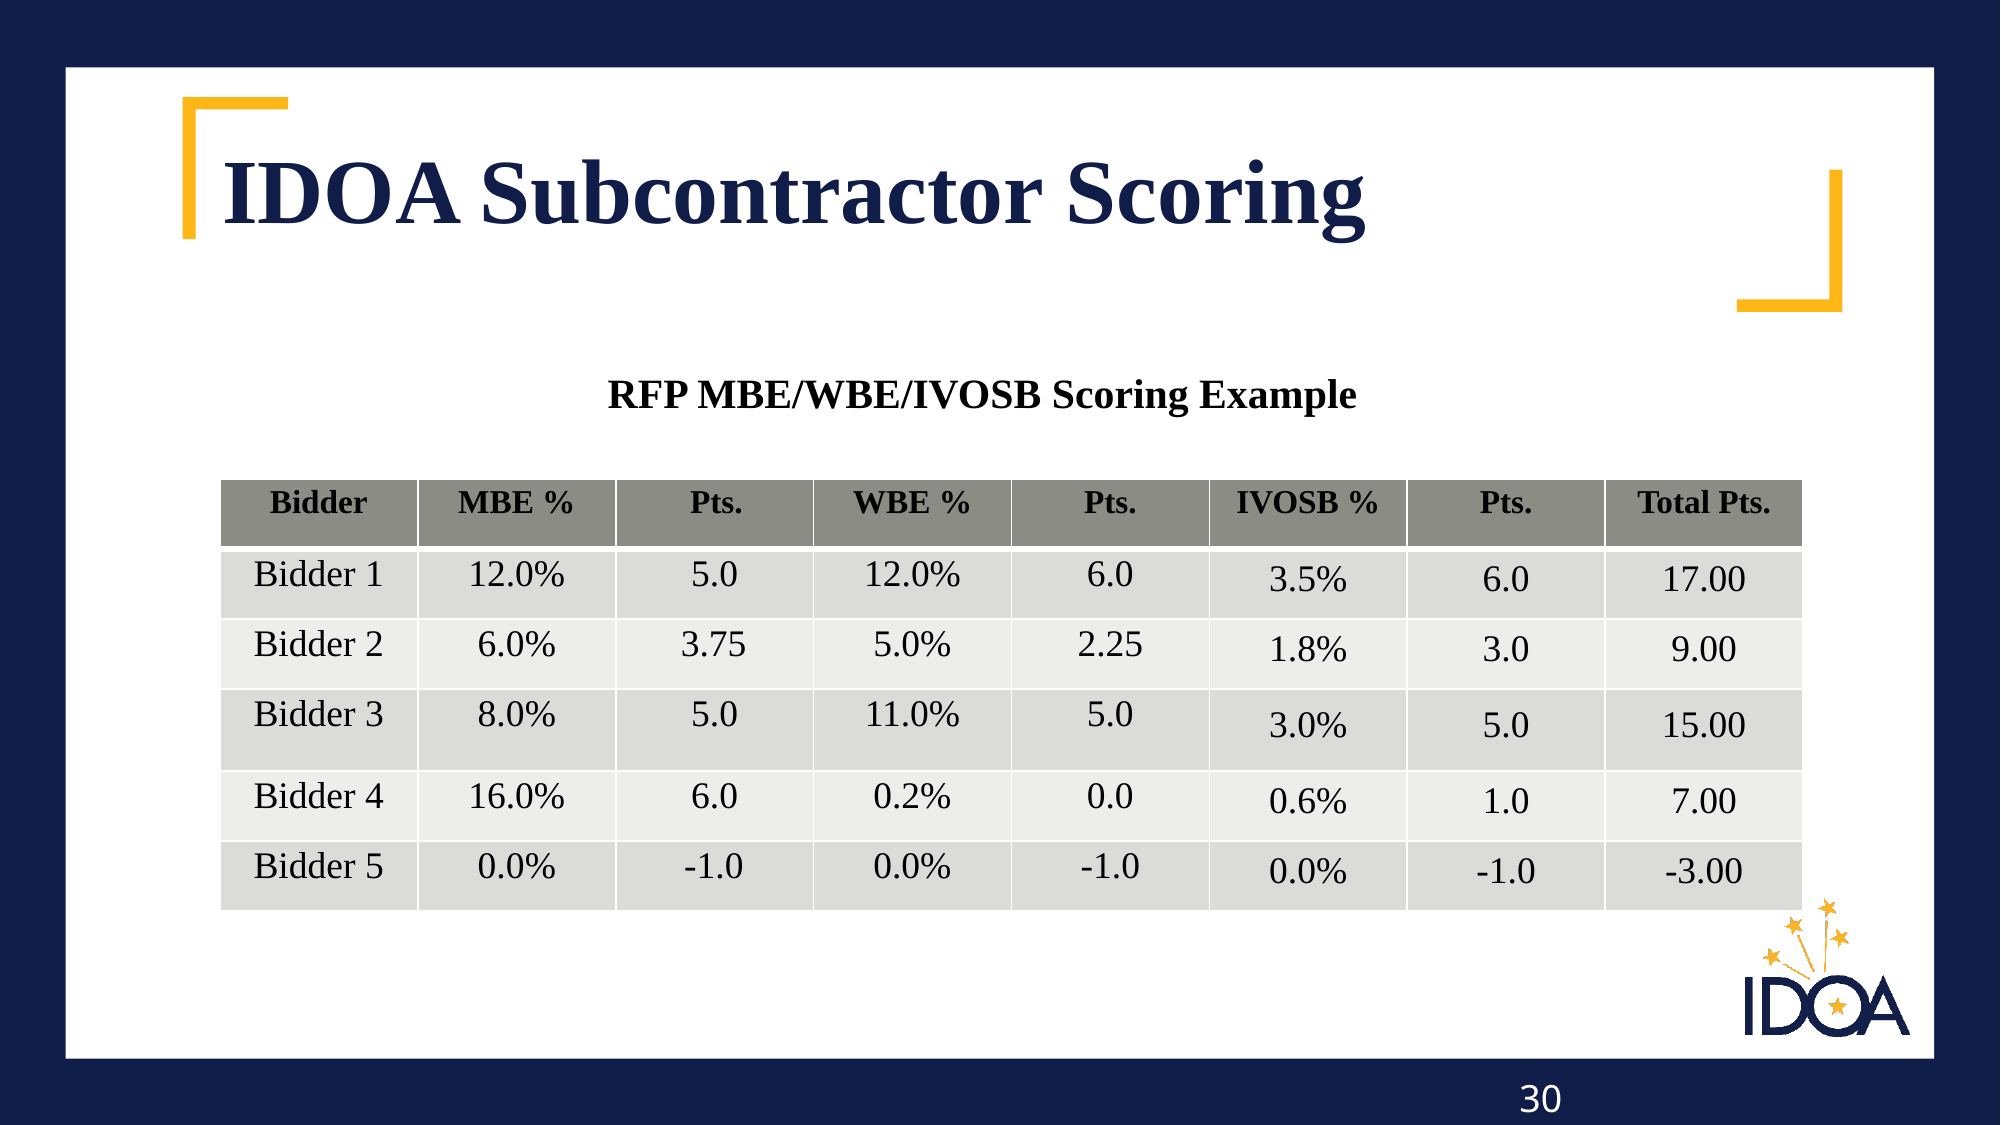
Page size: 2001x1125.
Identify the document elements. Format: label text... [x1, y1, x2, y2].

table_cell 0.6% [1210, 772, 1406, 840]
table_cell 0.0% [419, 842, 615, 910]
table_cell 1.0 [1408, 772, 1604, 840]
table_cell 9.00 [1606, 620, 1802, 688]
table_cell 5.0 [617, 552, 813, 618]
table_cell Bidder 5 [221, 842, 417, 910]
slide_number 30 [1513, 1066, 1571, 1125]
table_cell 12.0% [419, 552, 615, 618]
table_header Bidder [221, 480, 417, 546]
table_cell 0.0% [814, 842, 1011, 910]
table_cell 0.0 [1012, 772, 1209, 840]
table_header Pts. [1408, 480, 1604, 546]
table_cell 11.0% [814, 690, 1011, 770]
table_cell 15.00 [1606, 690, 1802, 770]
table_cell Bidder 3 [221, 690, 417, 770]
table_cell 3.75 [617, 620, 813, 688]
table_cell 3.0 [1408, 620, 1604, 688]
table_cell 5.0 [617, 690, 813, 770]
table_cell 6.0 [1408, 552, 1604, 618]
table_cell 1.8% [1210, 620, 1406, 688]
table_cell 3.5% [1210, 552, 1406, 618]
table_cell 5.0 [1408, 690, 1604, 770]
table_cell 12.0% [814, 552, 1011, 618]
table_header Pts. [617, 480, 813, 546]
table_cell 6.0% [419, 620, 615, 688]
table_cell 0.2% [814, 772, 1011, 840]
table_cell 17.00 [1606, 552, 1802, 618]
title IDOA Subcontractor Scoring [219, 130, 1402, 321]
table_cell 7.00 [1606, 772, 1802, 840]
table_cell 2.25 [1012, 620, 1209, 688]
table_cell Bidder 4 [221, 772, 417, 840]
text_box RFP MBE/WBE/IVOSB Scoring Example [605, 365, 1389, 417]
table_cell 5.0 [1012, 690, 1209, 770]
table_cell 5.0% [814, 620, 1011, 688]
table_cell Bidder 1 [221, 552, 417, 618]
table_cell -3.00 [1606, 842, 1802, 910]
table_cell 16.0% [419, 772, 615, 840]
table_cell 0.0% [1210, 842, 1406, 910]
table_cell -1.0 [617, 842, 813, 910]
table_cell -1.0 [1408, 842, 1604, 910]
table_cell 3.0% [1210, 690, 1406, 770]
table_cell 6.0 [1012, 552, 1209, 618]
table_cell Bidder 2 [221, 620, 417, 688]
table_cell -1.0 [1012, 842, 1209, 910]
picture [1702, 857, 1959, 1114]
table_cell 8.0% [419, 690, 615, 770]
table_header Pts. [1012, 480, 1209, 546]
table_header IVOSB % [1210, 480, 1406, 546]
table_header WBE % [814, 480, 1011, 546]
table_header Total Pts. [1606, 480, 1802, 546]
table_header MBE % [419, 480, 615, 546]
table_cell 6.0 [617, 772, 813, 840]
